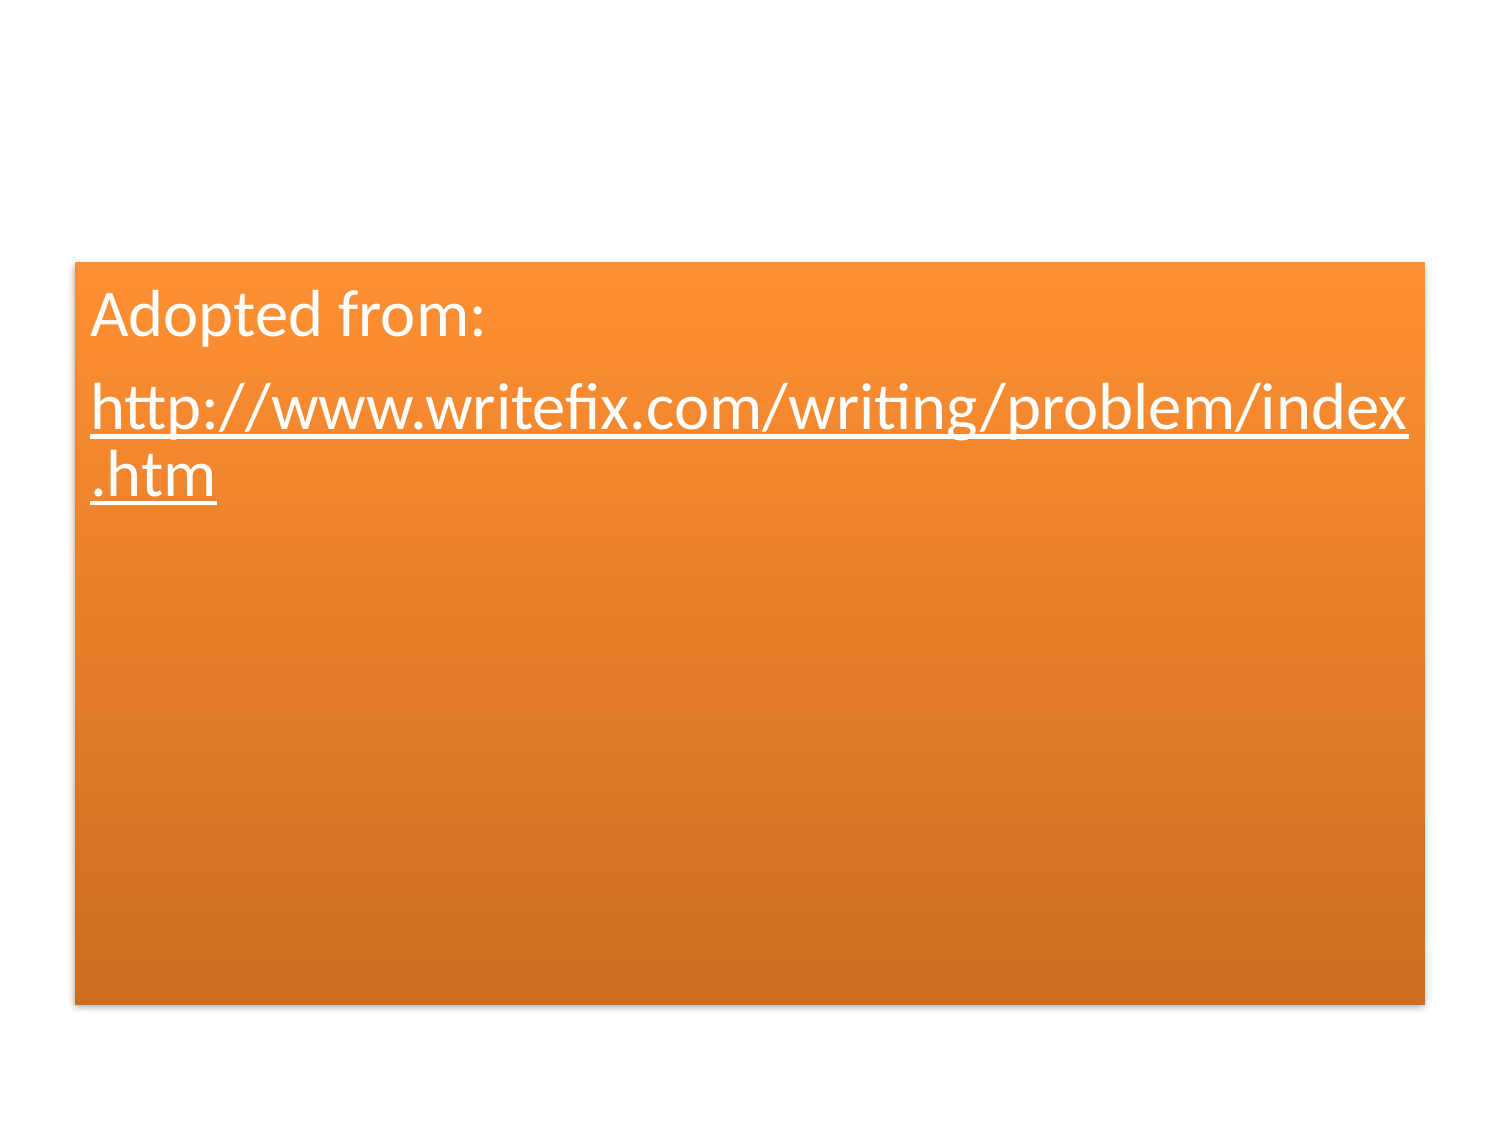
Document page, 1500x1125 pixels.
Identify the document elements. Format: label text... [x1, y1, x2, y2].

list Adopted from: http://www.writefix.com/writing/problem/index.htm [75, 262, 1425, 1005]
